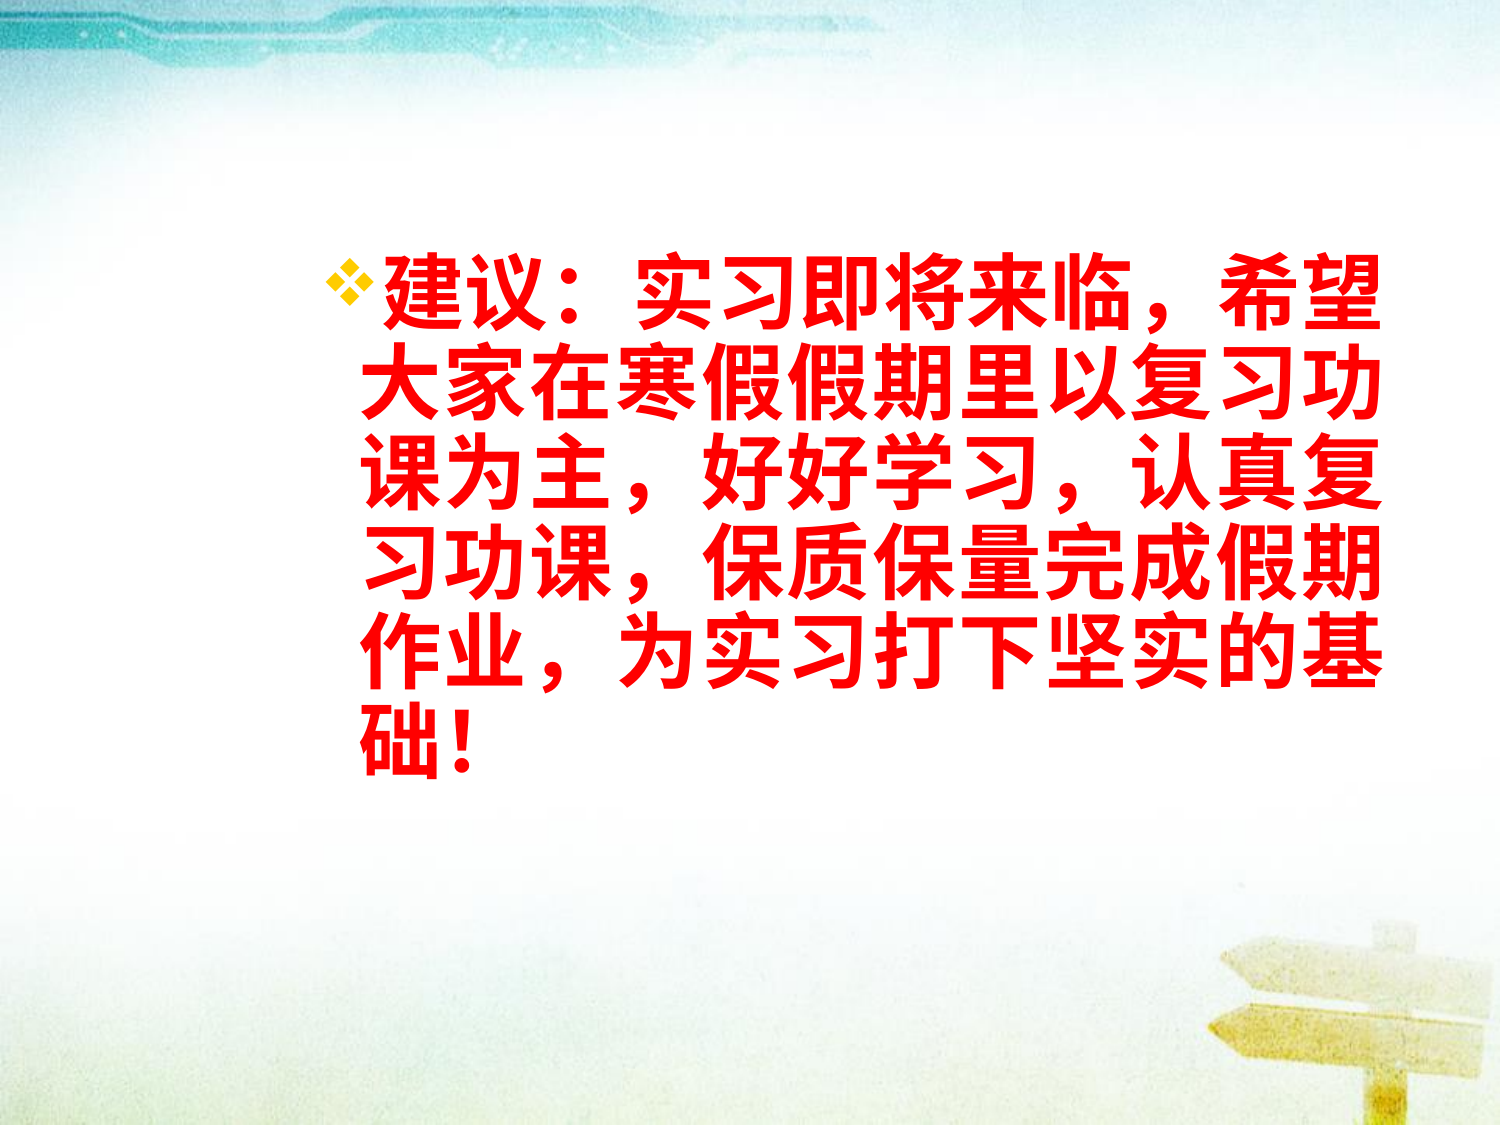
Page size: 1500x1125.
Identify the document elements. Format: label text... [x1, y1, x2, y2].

list 建议：实习即将来临，希望大家在寒假假期里以复习功课为主，好好学习，认真复习功课，保质保量完成假期作业，为实习打下坚实的基础！ [5, 243, 1400, 799]
picture [0, 0, 1500, 1125]
